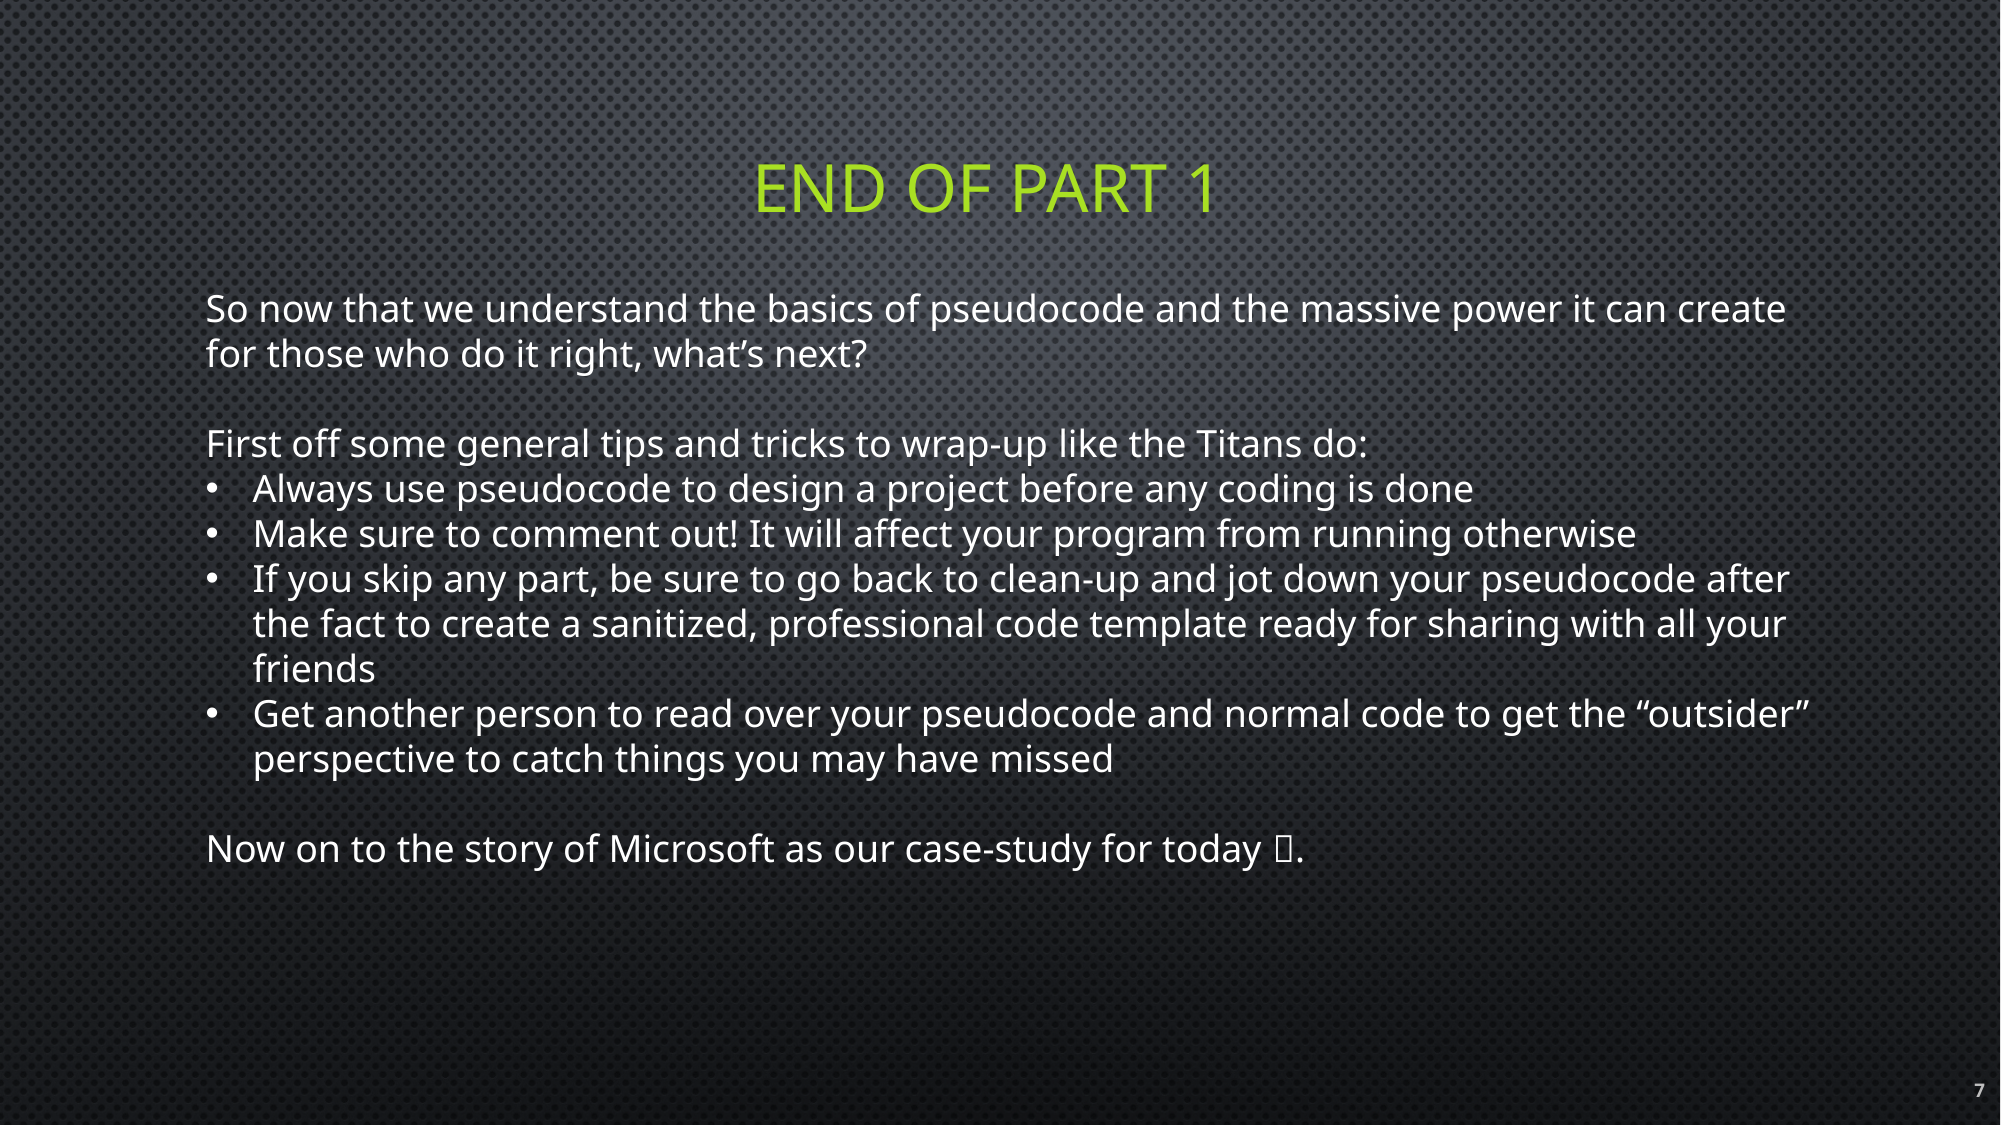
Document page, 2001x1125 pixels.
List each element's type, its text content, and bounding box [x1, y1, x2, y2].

slide_number 7 [1909, 1061, 2000, 1122]
title End of Part 1 [175, 29, 1801, 342]
text_box So now that we understand the basics of pseudocode and the massive power it can create for those who do it right, what’s next? First off some general tips and tricks to wrap-up like the Titans do: Always use pseudocode to design a project before any coding is done Make sure to comment out! It will affect your program from running otherwise If you skip any part, be sure to go back to clean-up and jot down your pseudocode after the fact to create a sanitized, professional code template ready for sharing with all your friends Get another person to read over your pseudocode and normal code to get the “outsider” perspective to catch things you may have missed Now on to the story of Microsoft as our case-study for today . [190, 277, 1838, 878]
